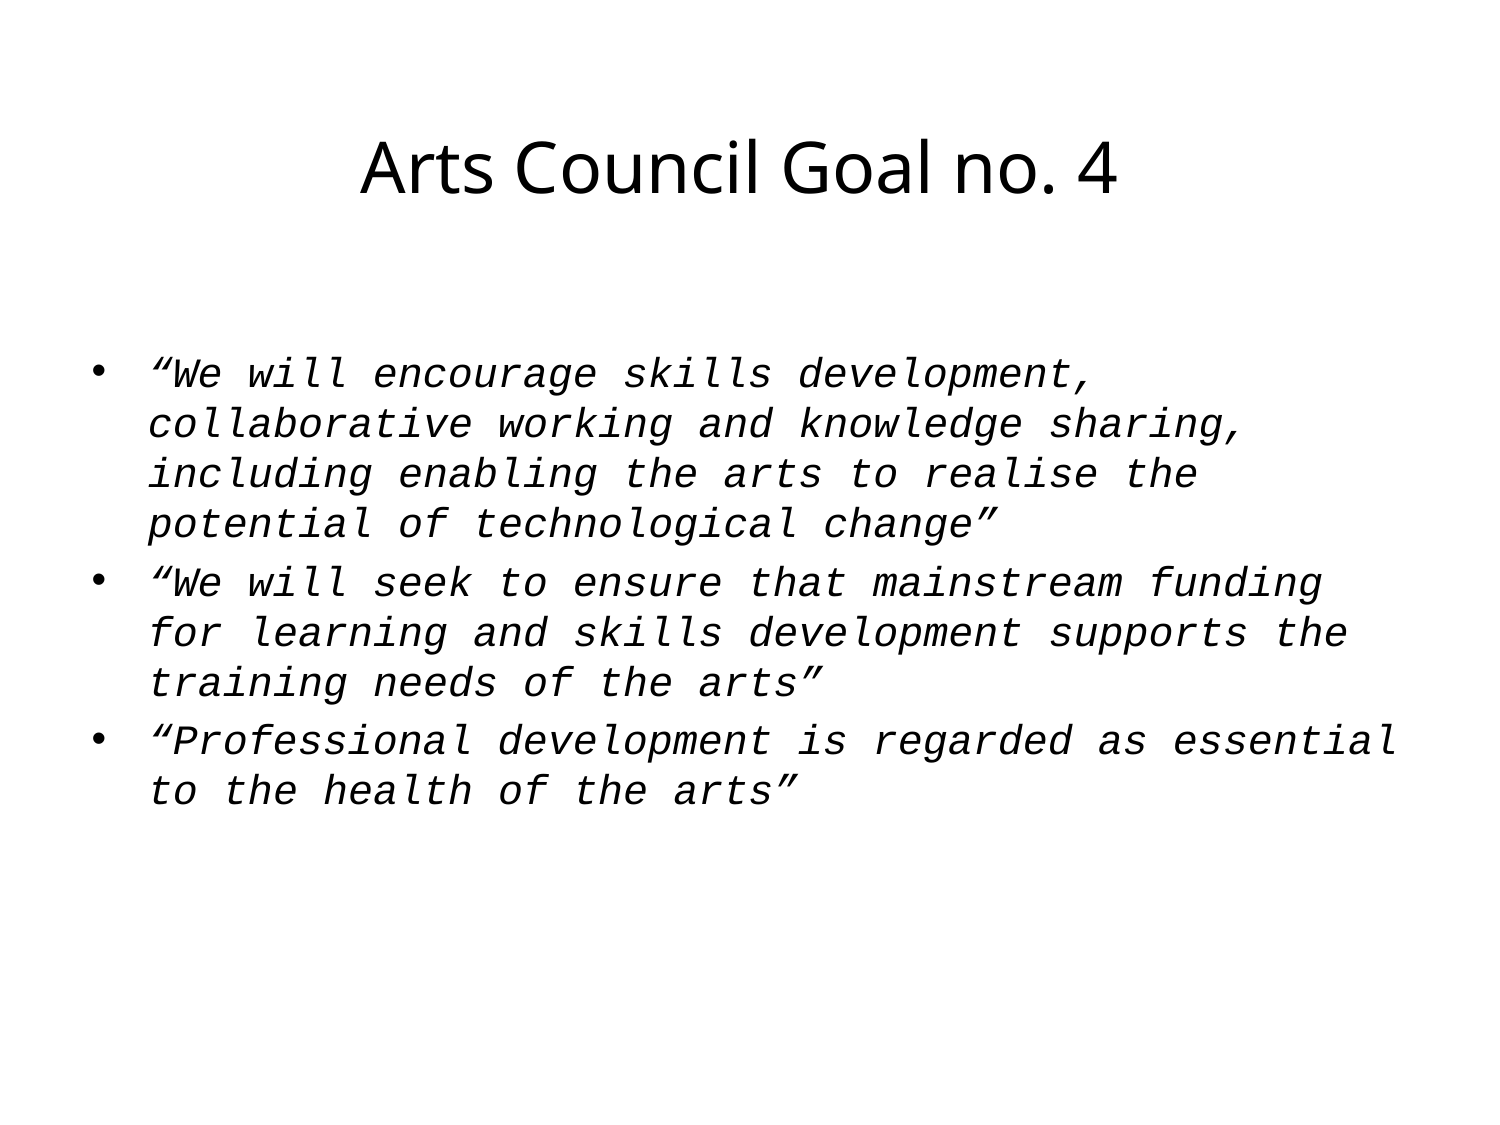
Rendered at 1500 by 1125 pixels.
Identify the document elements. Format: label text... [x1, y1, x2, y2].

title Arts Council Goal no. 4 [64, 113, 1415, 302]
list “We will encourage skills development, collaborative working and knowledge sharing, including enabling the arts to realise the potential of technological change” “We will seek to ensure that mainstream funding for learning and skills development supports the training needs of the arts” “Professional development is regarded as essential to the health of the arts” [76, 338, 1427, 1081]
